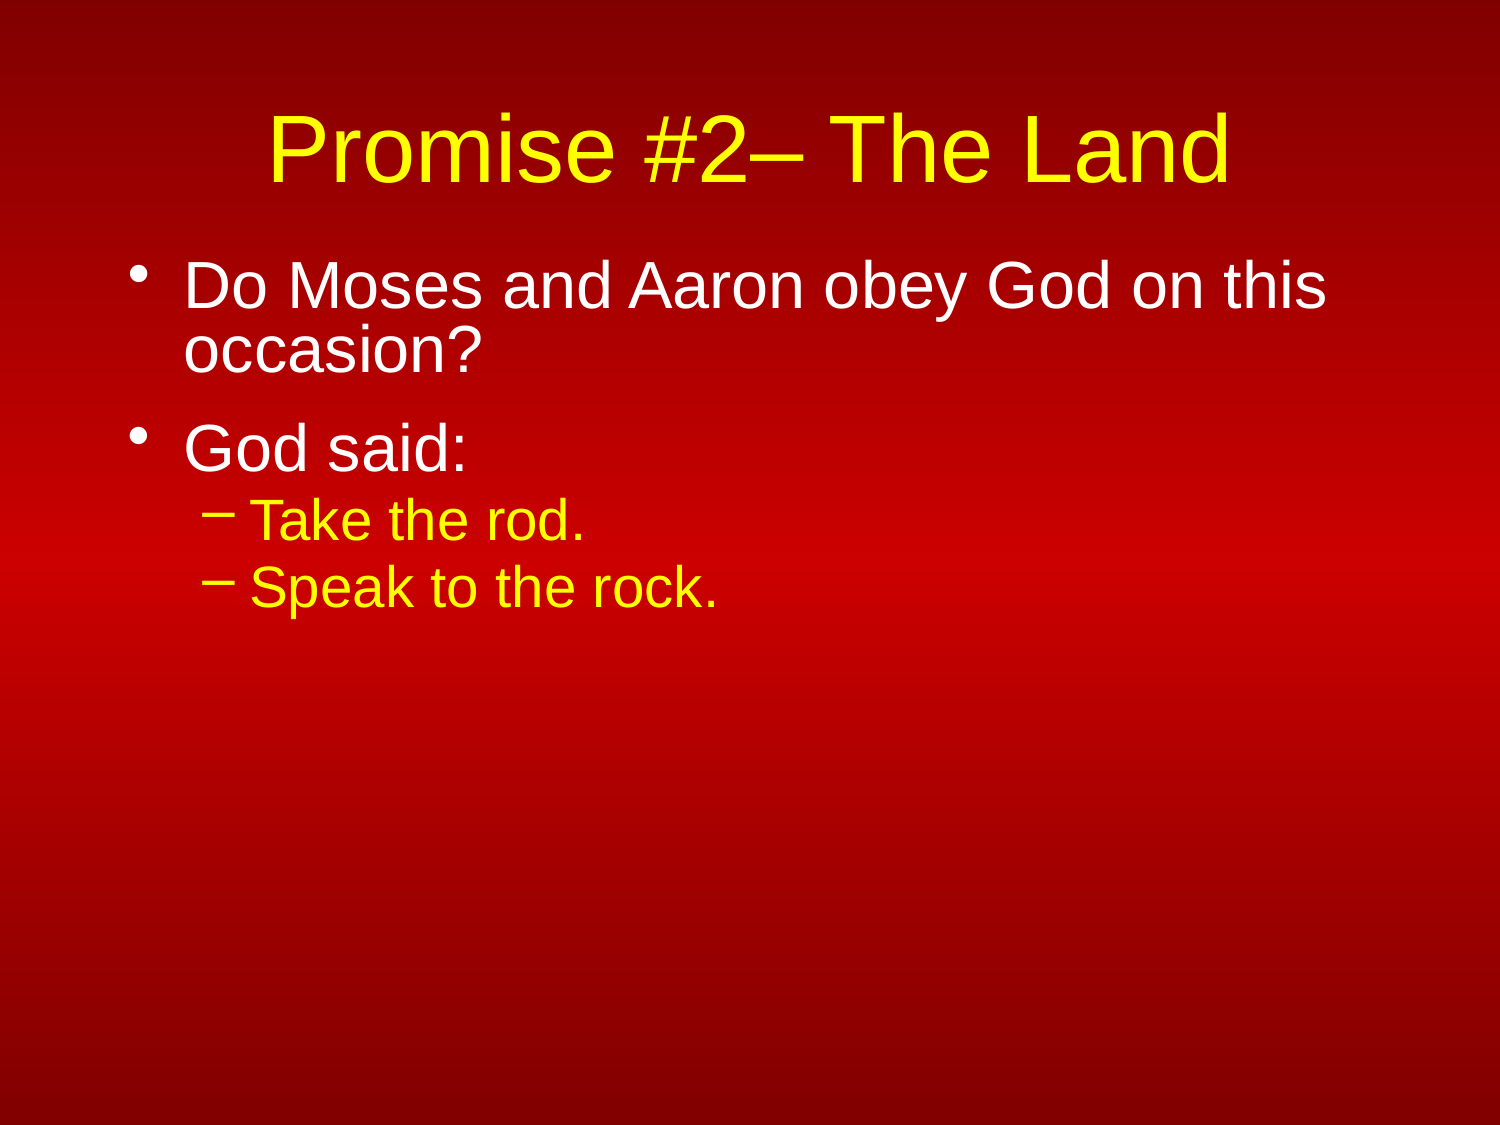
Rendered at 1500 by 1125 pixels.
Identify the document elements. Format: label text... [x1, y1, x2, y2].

list Do Moses and Aaron obey God on this occasion? [112, 249, 1438, 412]
text_box God said: Take the rod. Speak to the rock. [112, 412, 1463, 1063]
title Promise #2– The Land [37, 50, 1463, 238]
